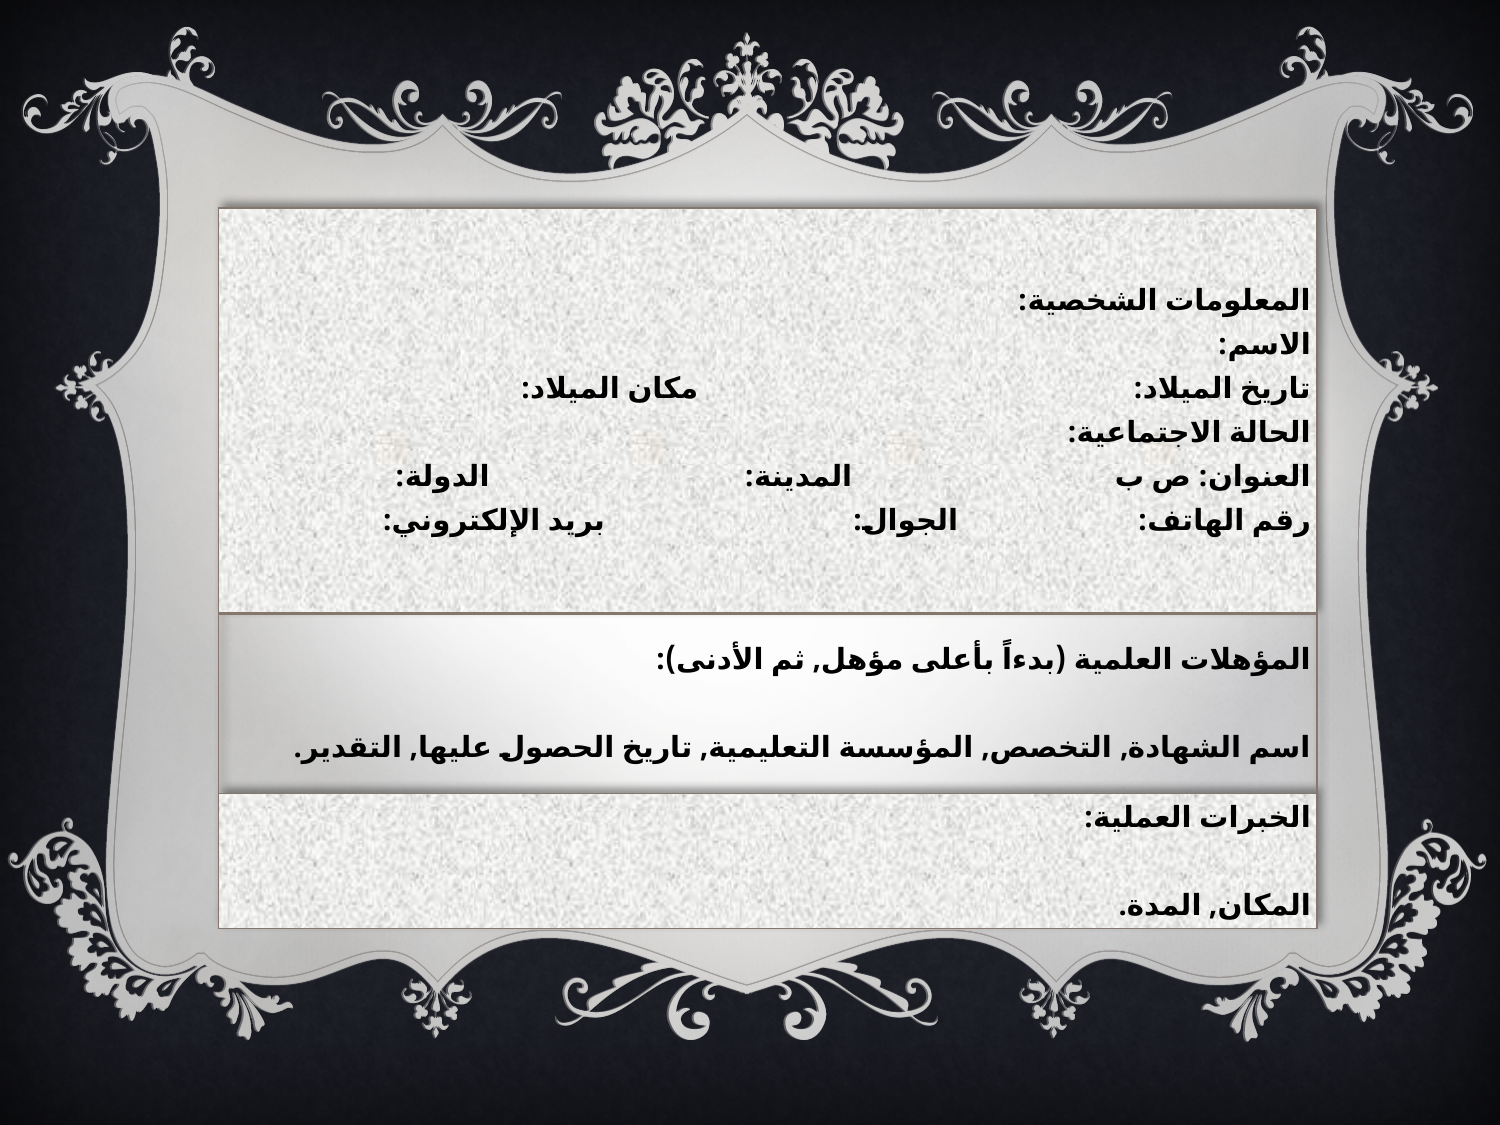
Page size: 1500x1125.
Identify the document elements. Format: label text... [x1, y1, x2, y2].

table_header المعلومات الشخصية: الاسم: تاريخ الميلاد: مكان الميلاد: الحالة الاجتماعية: العنوان: ص ب المدينة: الدولة: رقم الهاتف: الجوال: بريد الإلكتروني: [219, 209, 1316, 612]
table_cell الخبرات العملية: المكان, المدة. [219, 794, 1316, 928]
picture [0, 0, 1500, 1125]
table_cell المؤهلات العلمية (بدءاً بأعلى مؤهل, ثم الأدنى): اسم الشهادة, التخصص, المؤسسة التعليمية, تاريخ الحصول عليها, التقدير. [219, 615, 1316, 793]
